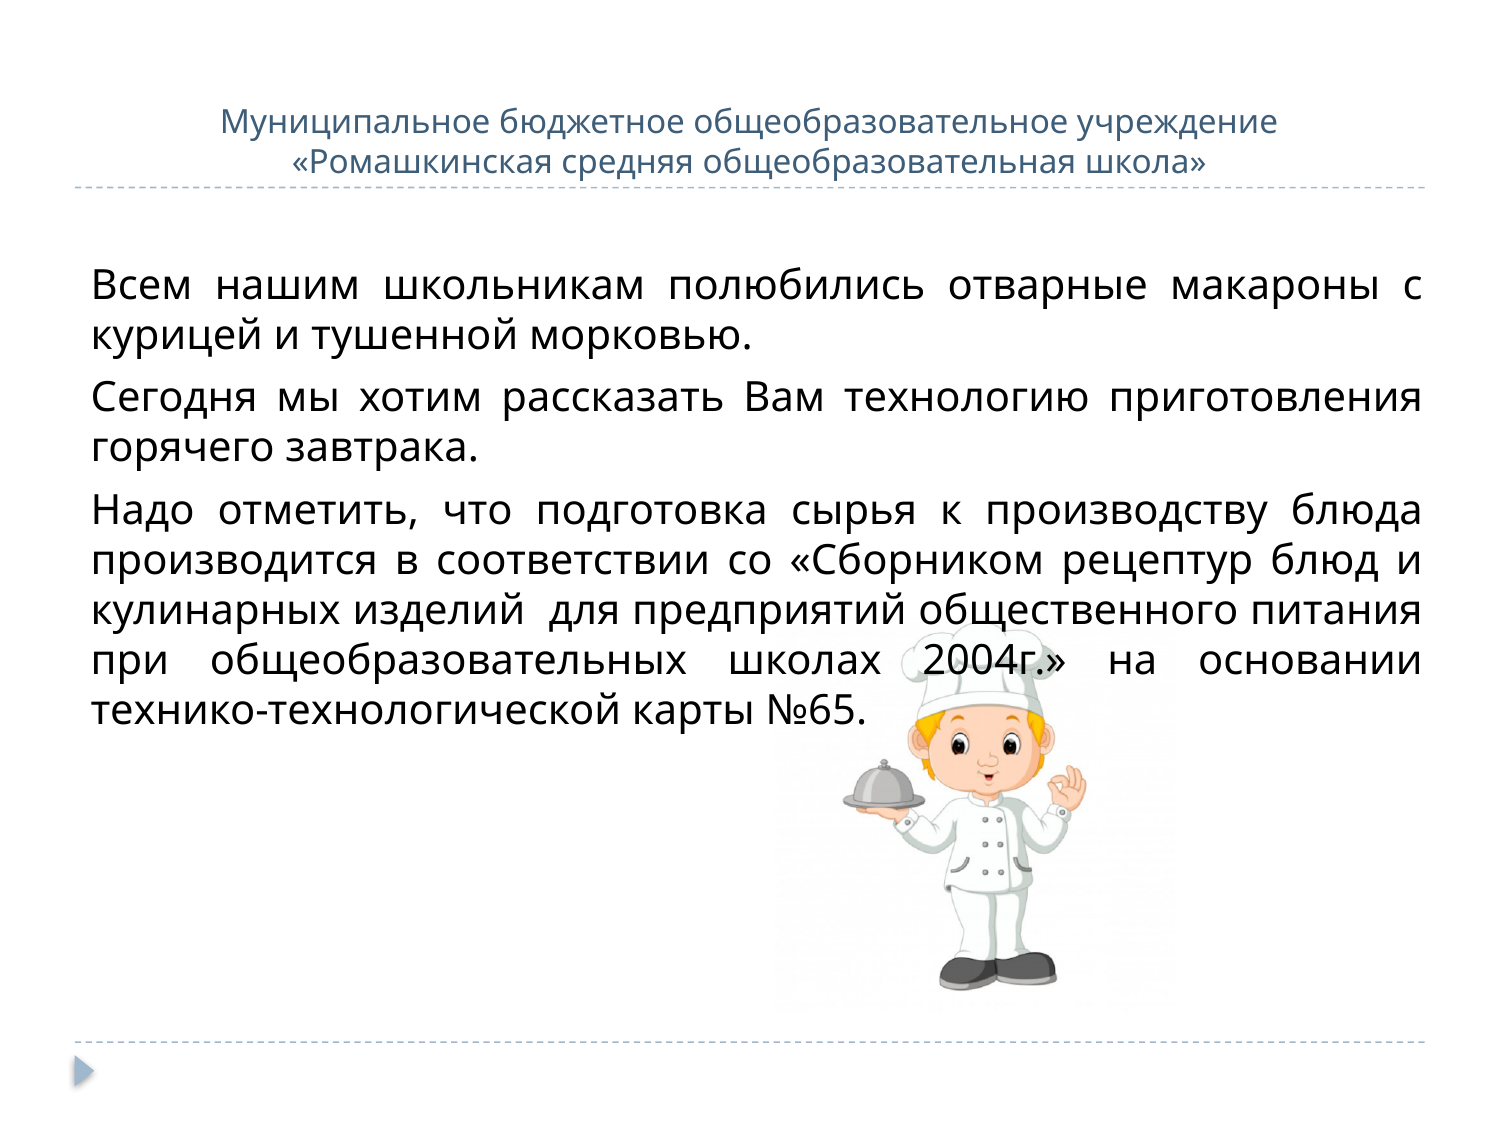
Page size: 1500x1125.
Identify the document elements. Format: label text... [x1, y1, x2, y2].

list Всем нашим школьникам полюбились отварные макароны с курицей и тушенной морковью. Сегодня мы хотим рассказать Вам технологию приготовления горячего завтрака. Надо отметить, что подготовка сырья к производству блюда производится в соответствии со «Сборником рецептур блюд и кулинарных изделий для предприятий общественного питания при общеобразовательных школах 2004г.» на основании технико-технологической карты №65. [75, 249, 1438, 775]
picture [774, 612, 1176, 1013]
title Муниципальное бюджетное общеобразовательное учреждение «Ромашкинская средняя общеобразовательная школа» [0, 0, 1500, 188]
